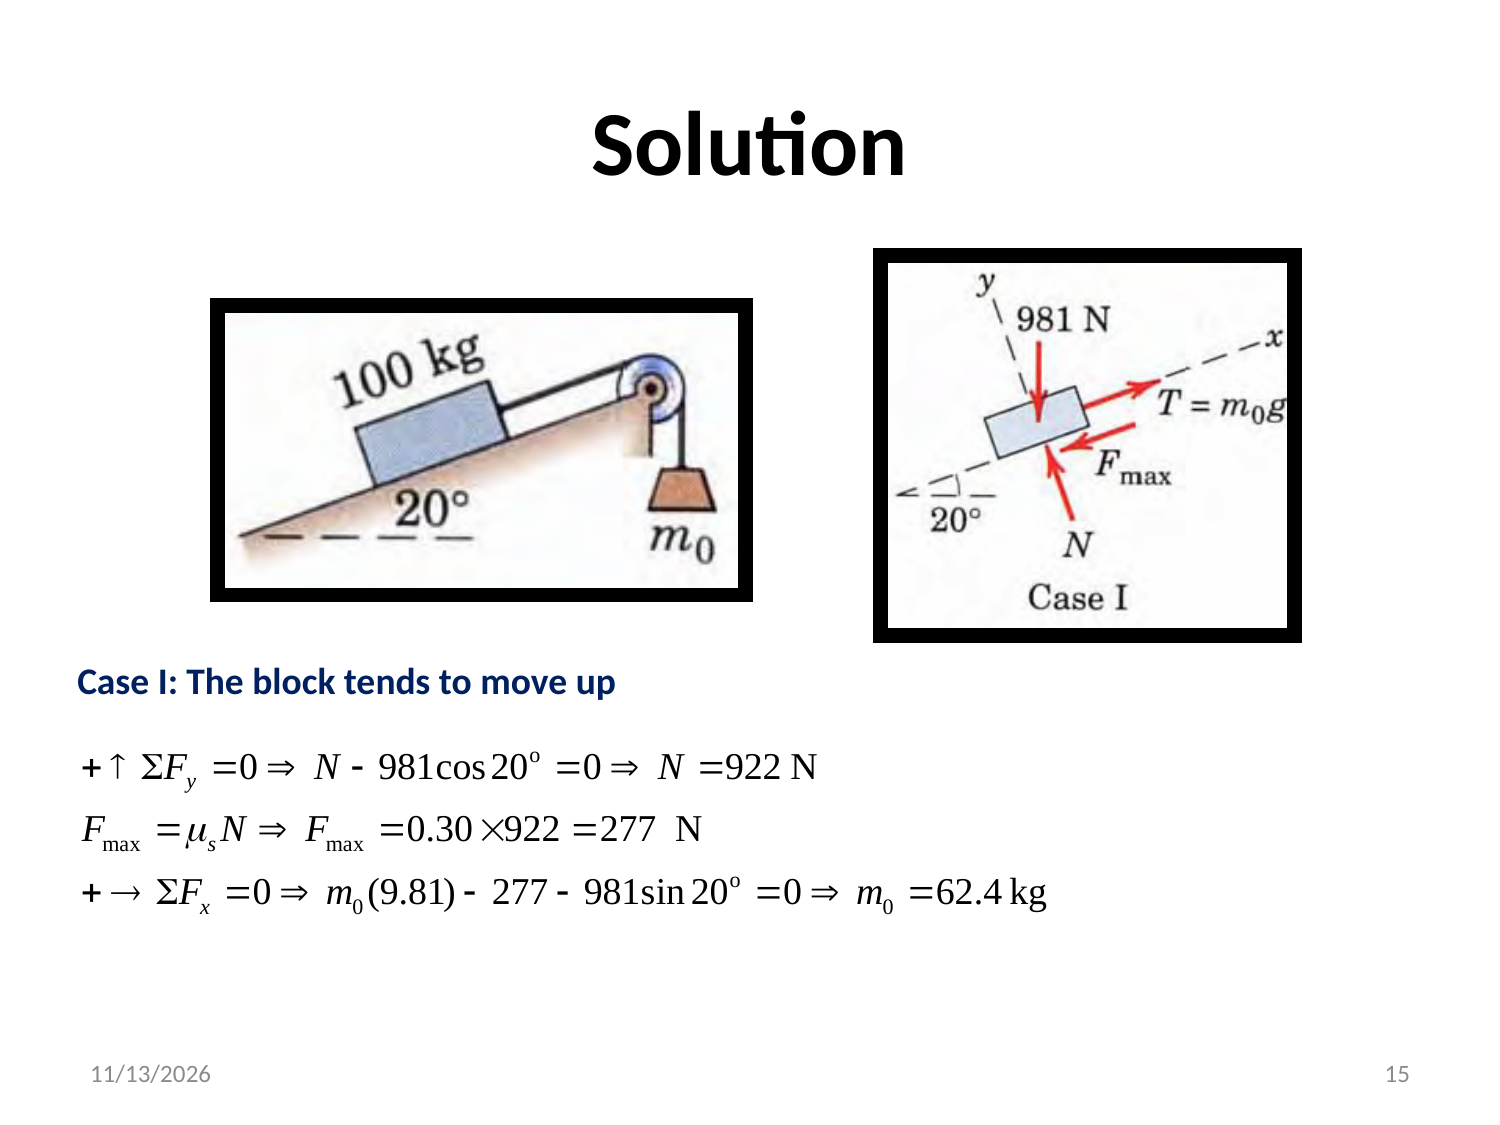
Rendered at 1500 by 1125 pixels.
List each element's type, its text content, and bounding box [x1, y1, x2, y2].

slide_number 15 [1074, 1042, 1425, 1103]
picture [887, 262, 1288, 629]
title Solution [75, 45, 1425, 233]
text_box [74, 737, 1054, 922]
text_box Case I: The block tends to move up [62, 649, 788, 710]
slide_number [75, 1042, 425, 1103]
picture [224, 312, 739, 588]
